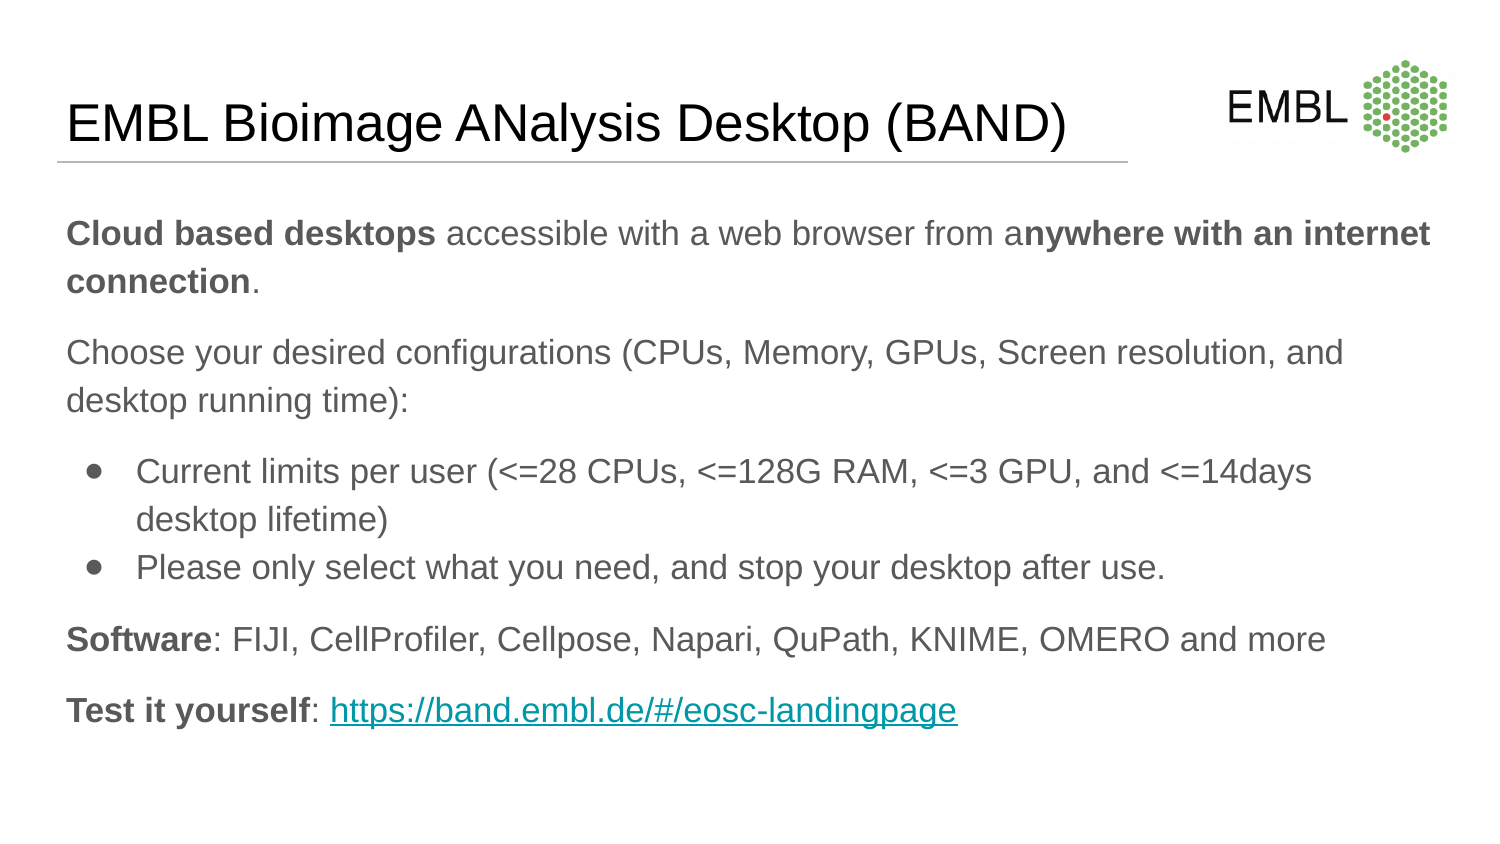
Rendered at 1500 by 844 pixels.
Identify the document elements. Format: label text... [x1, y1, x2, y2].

list Cloud based desktops accessible with a web browser from anywhere with an internet connection. Choose your desired configurations (CPUs, Memory, GPUs, Screen resolution, and desktop running time): Current limits per user (<=28 CPUs, <=128G RAM, <=3 GPU, and <=14days desktop lifetime) Please only select what you need, and stop your desktop after use. Software: FIJI, CellProfiler, Cellpose, Napari, QuPath, KNIME, OMERO and more Test it yourself: https://band.embl.de/#/eosc-landingpage [51, 189, 1449, 750]
picture [1210, 46, 1462, 168]
title EMBL Bioimage ANalysis Desktop (BAND) [51, 72, 1205, 167]
